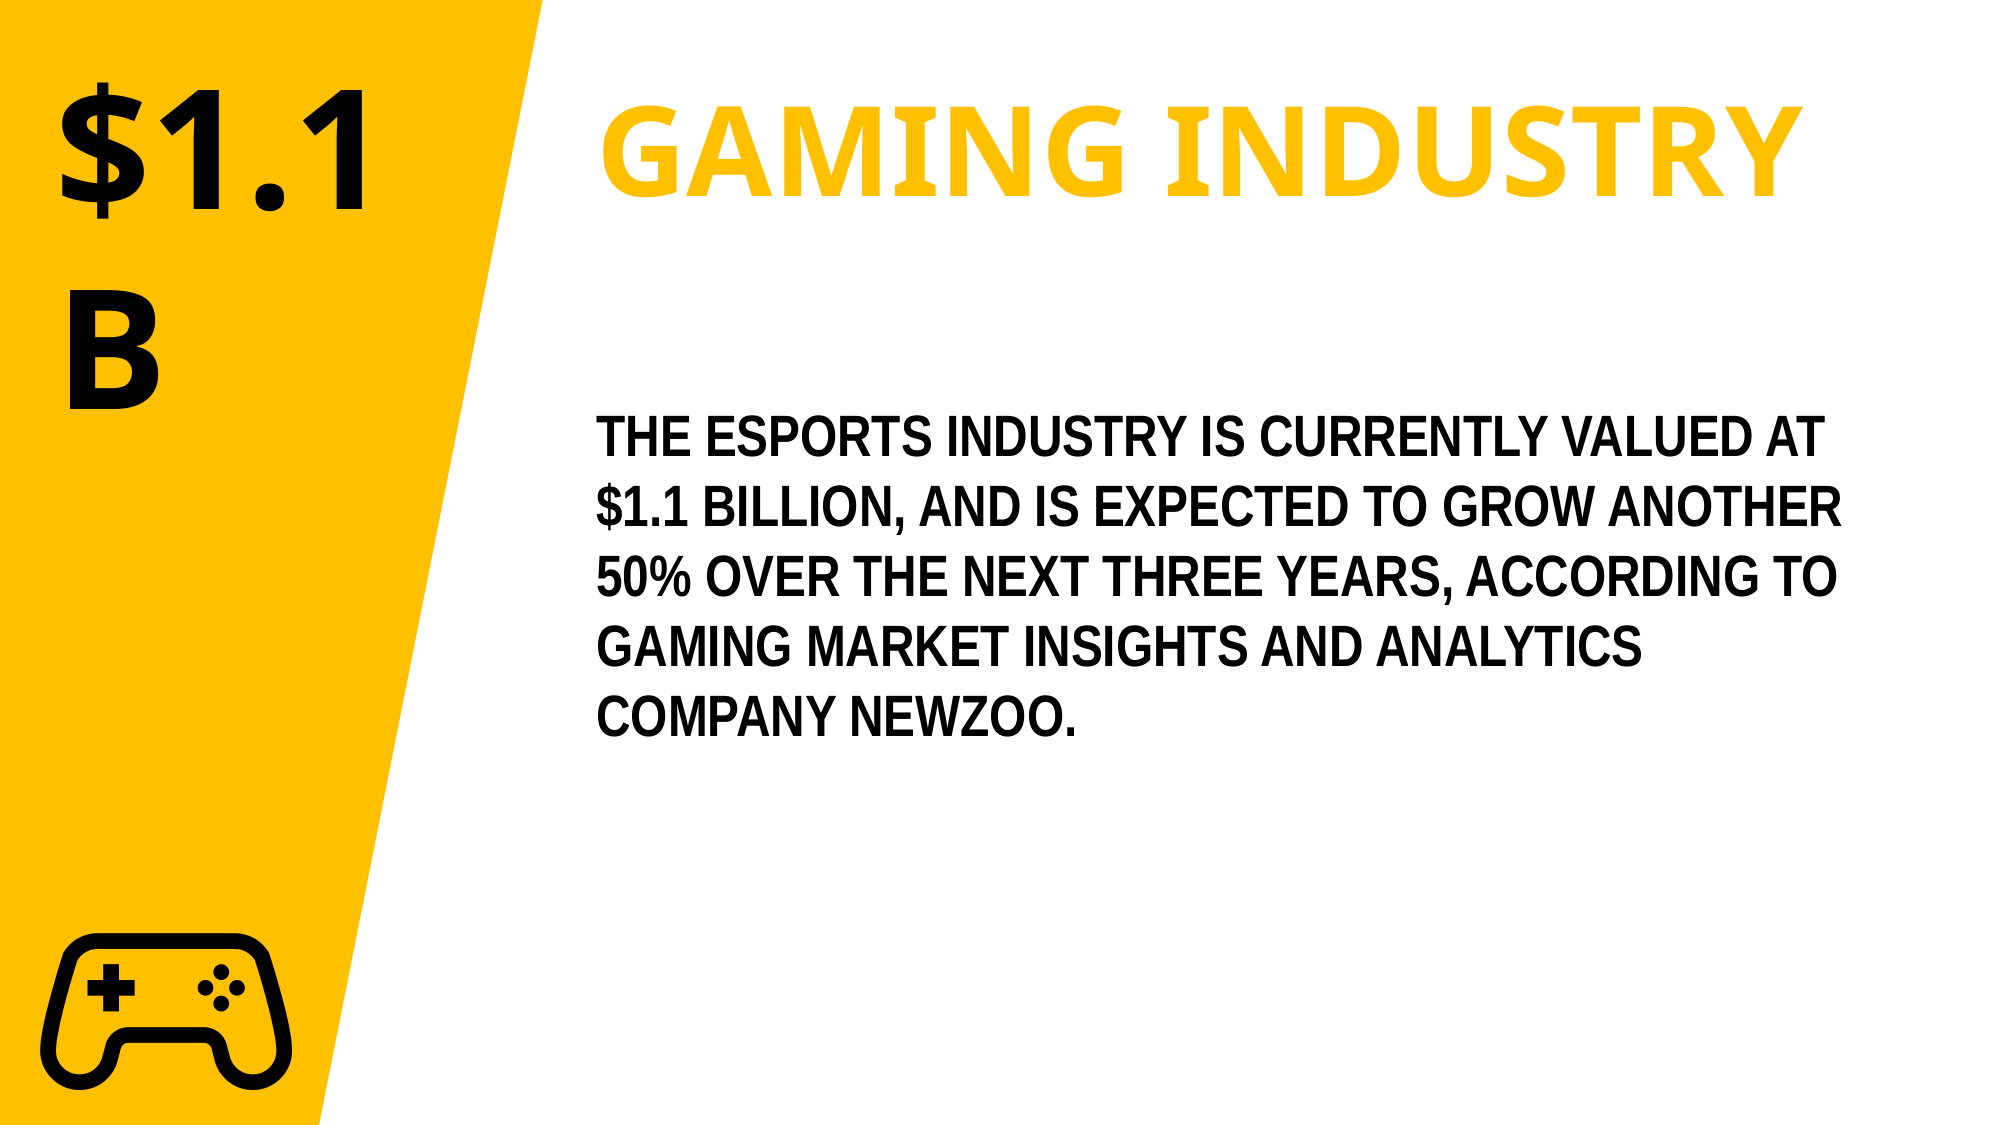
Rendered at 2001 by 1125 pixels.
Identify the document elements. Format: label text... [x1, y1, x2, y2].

text_box [0, 0, 542, 1125]
text_box [319, 0, 1216, 1125]
text_box $1.1B [40, 35, 442, 451]
picture [40, 933, 292, 1090]
text_box Gaming industry [581, 78, 1924, 196]
text_box The esports industry is currently valued at $1.1 billion, and is expected to grow another 50% over the next three years, according to gaming market insights and analytics company Newzoo. [581, 390, 1897, 508]
